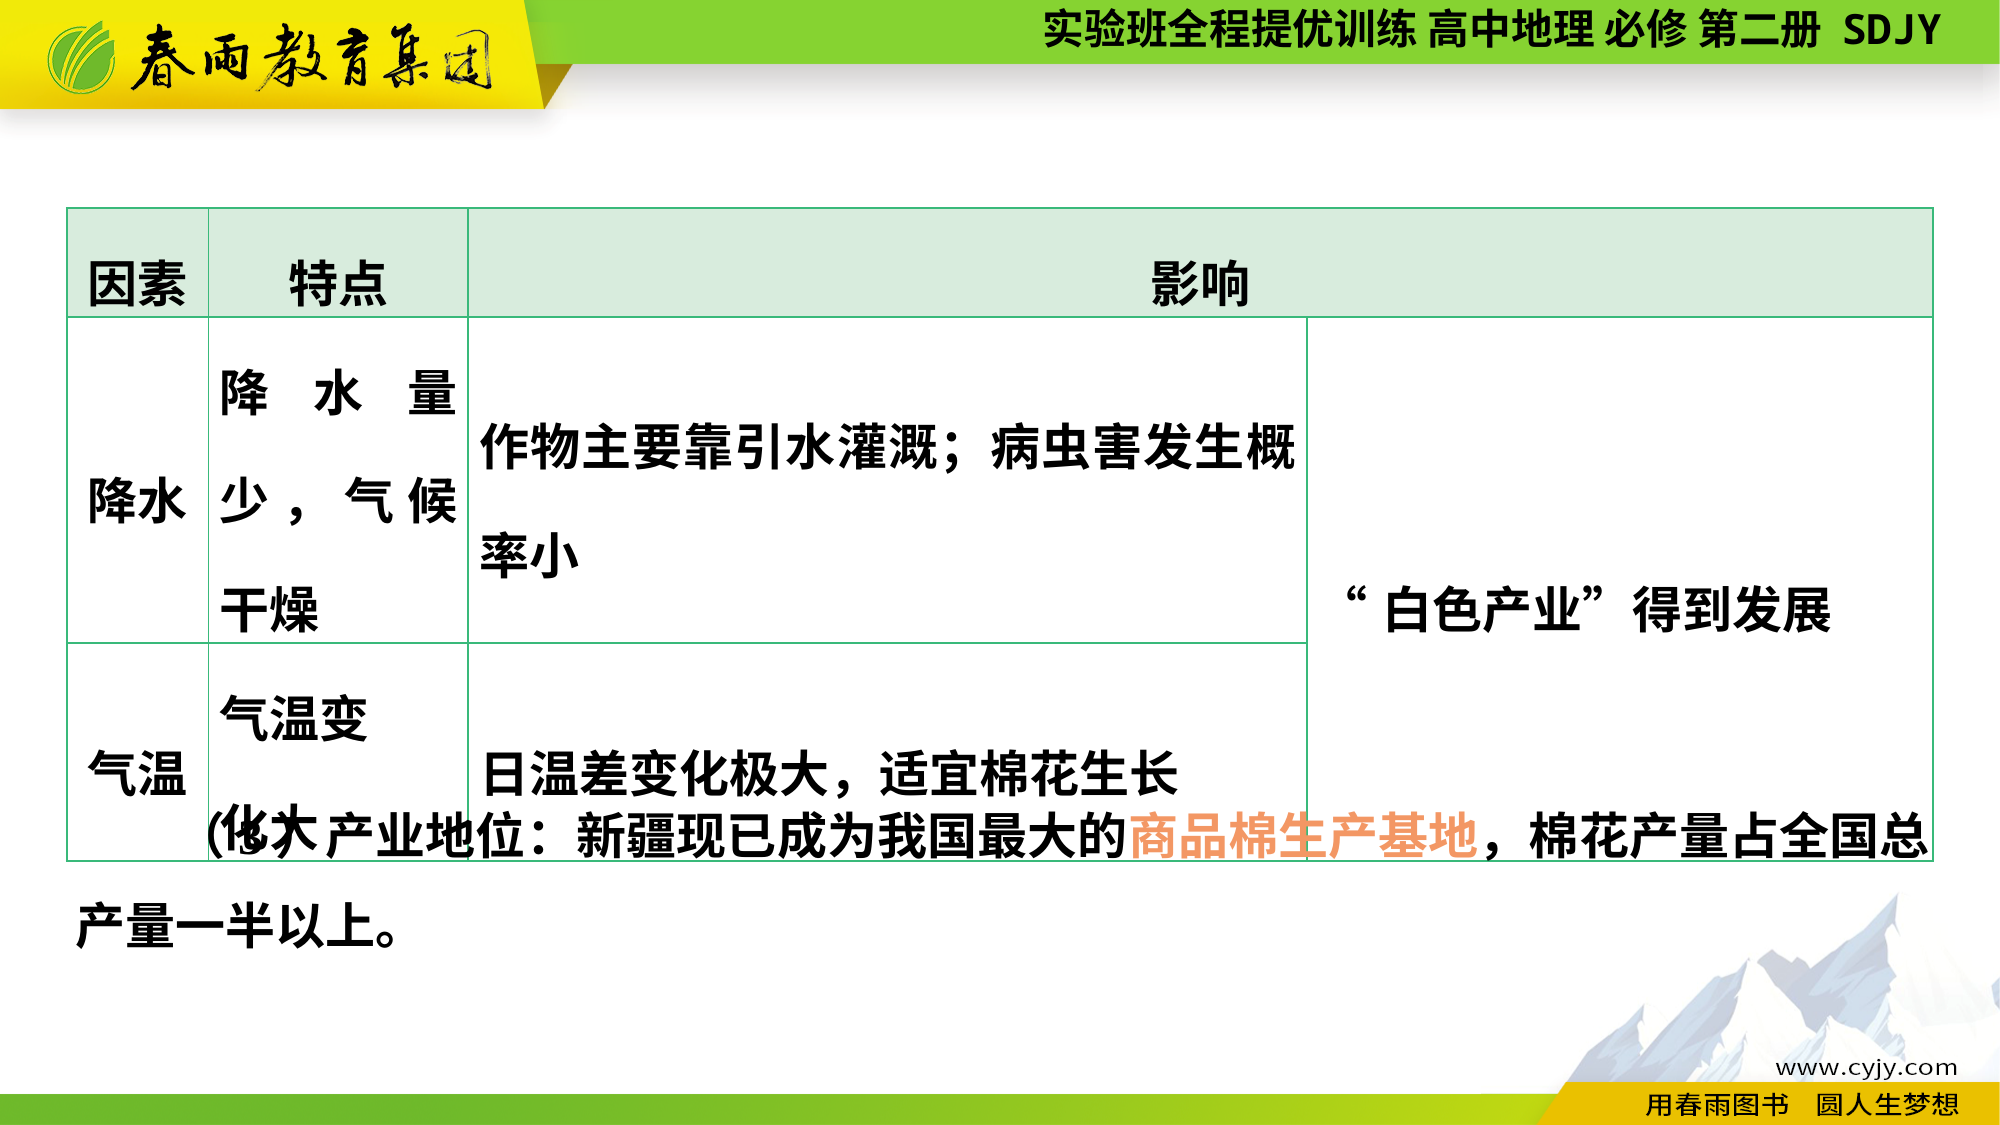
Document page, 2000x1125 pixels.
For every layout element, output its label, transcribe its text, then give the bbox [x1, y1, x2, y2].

table_cell 作物主要靠引水灌溉；病虫害发生概率小 [469, 318, 1306, 642]
table_header 影响 [469, 209, 1932, 316]
list （3）产业地位：新疆现已成为我国最大的商品棉生产基地，棉花产量占全国总产量一半以上。 [60, 766, 1945, 953]
table_cell 降水量少，气候干燥 [209, 318, 467, 642]
picture [0, 0, 2000, 1125]
table_cell “白色产业”得到发展 [1308, 318, 1932, 766]
table_cell 降水 [68, 318, 208, 642]
table_cell 气温 [68, 644, 208, 766]
table_header 因素 [68, 209, 208, 316]
table_cell 日温差变化极大，适宜棉花生长 [469, 644, 1306, 766]
table_header 特点 [209, 209, 467, 316]
table_cell 气温变 化大 [209, 644, 467, 766]
